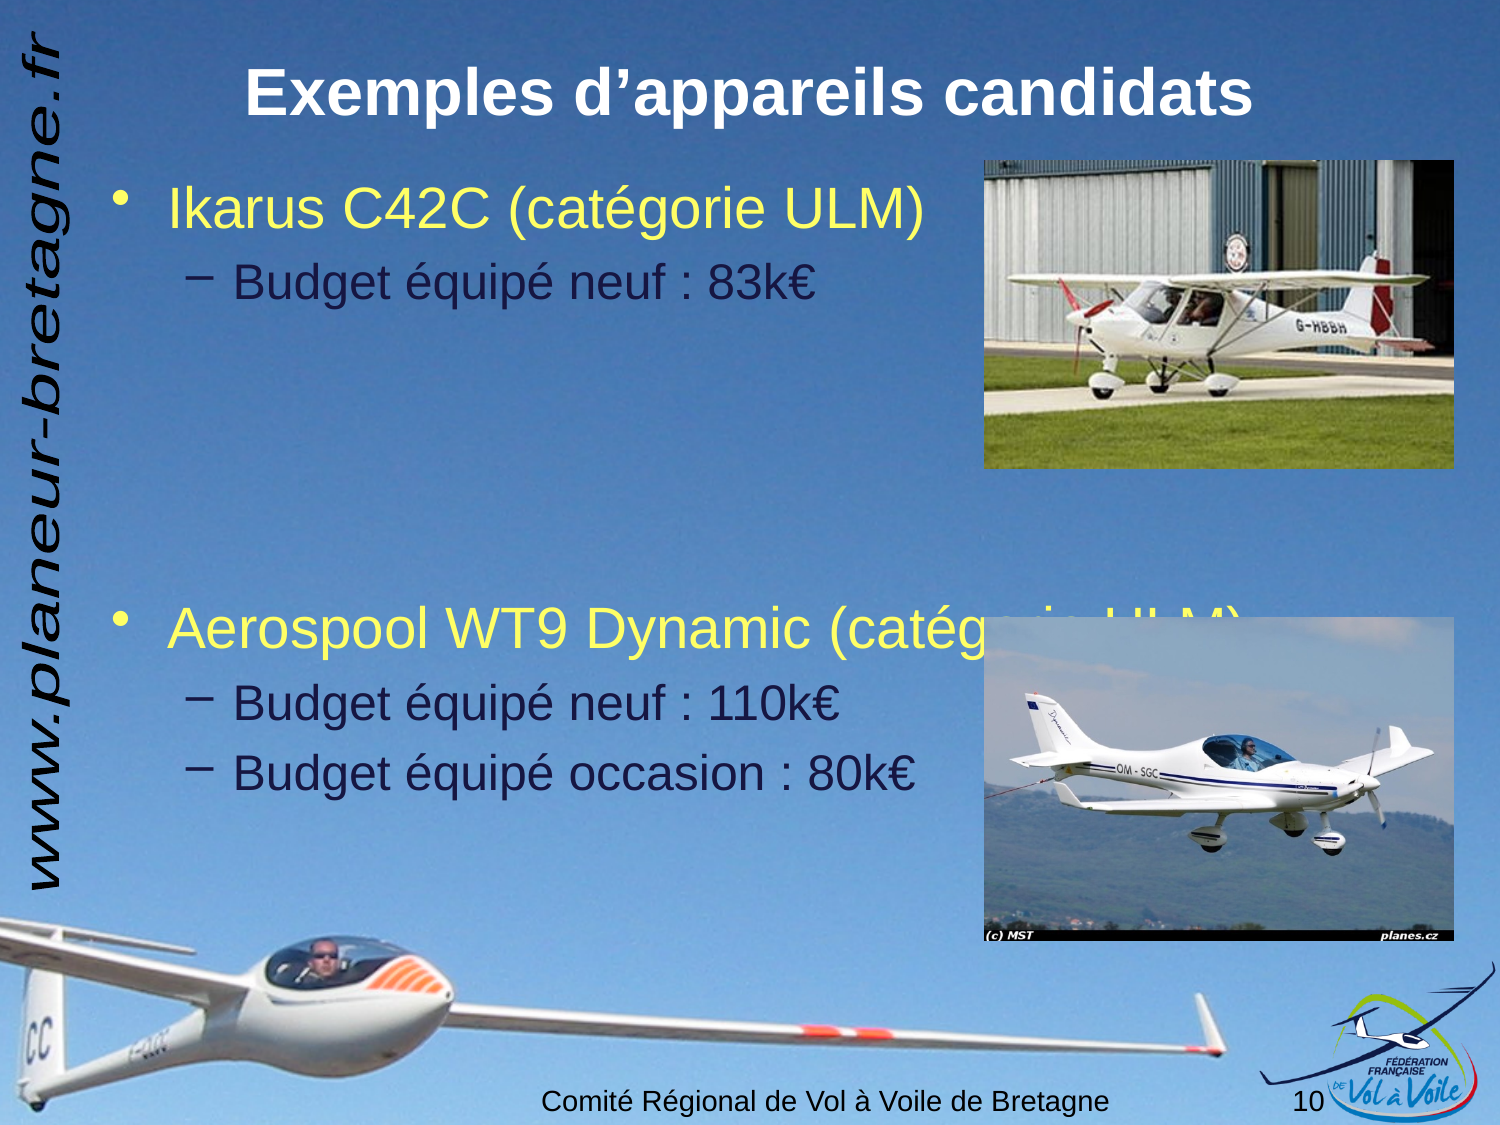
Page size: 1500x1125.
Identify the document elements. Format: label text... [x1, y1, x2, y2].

title Exemples d’appareils candidats [74, 44, 1426, 133]
picture [0, 0, 1500, 1125]
list Ikarus C42C (catégorie ULM) Budget équipé neuf : 83k€ Aerospool WT9 Dynamic (catégorie ULM) Budget équipé neuf : 110k€ Budget équipé occasion : 80k€ [95, 162, 1309, 985]
